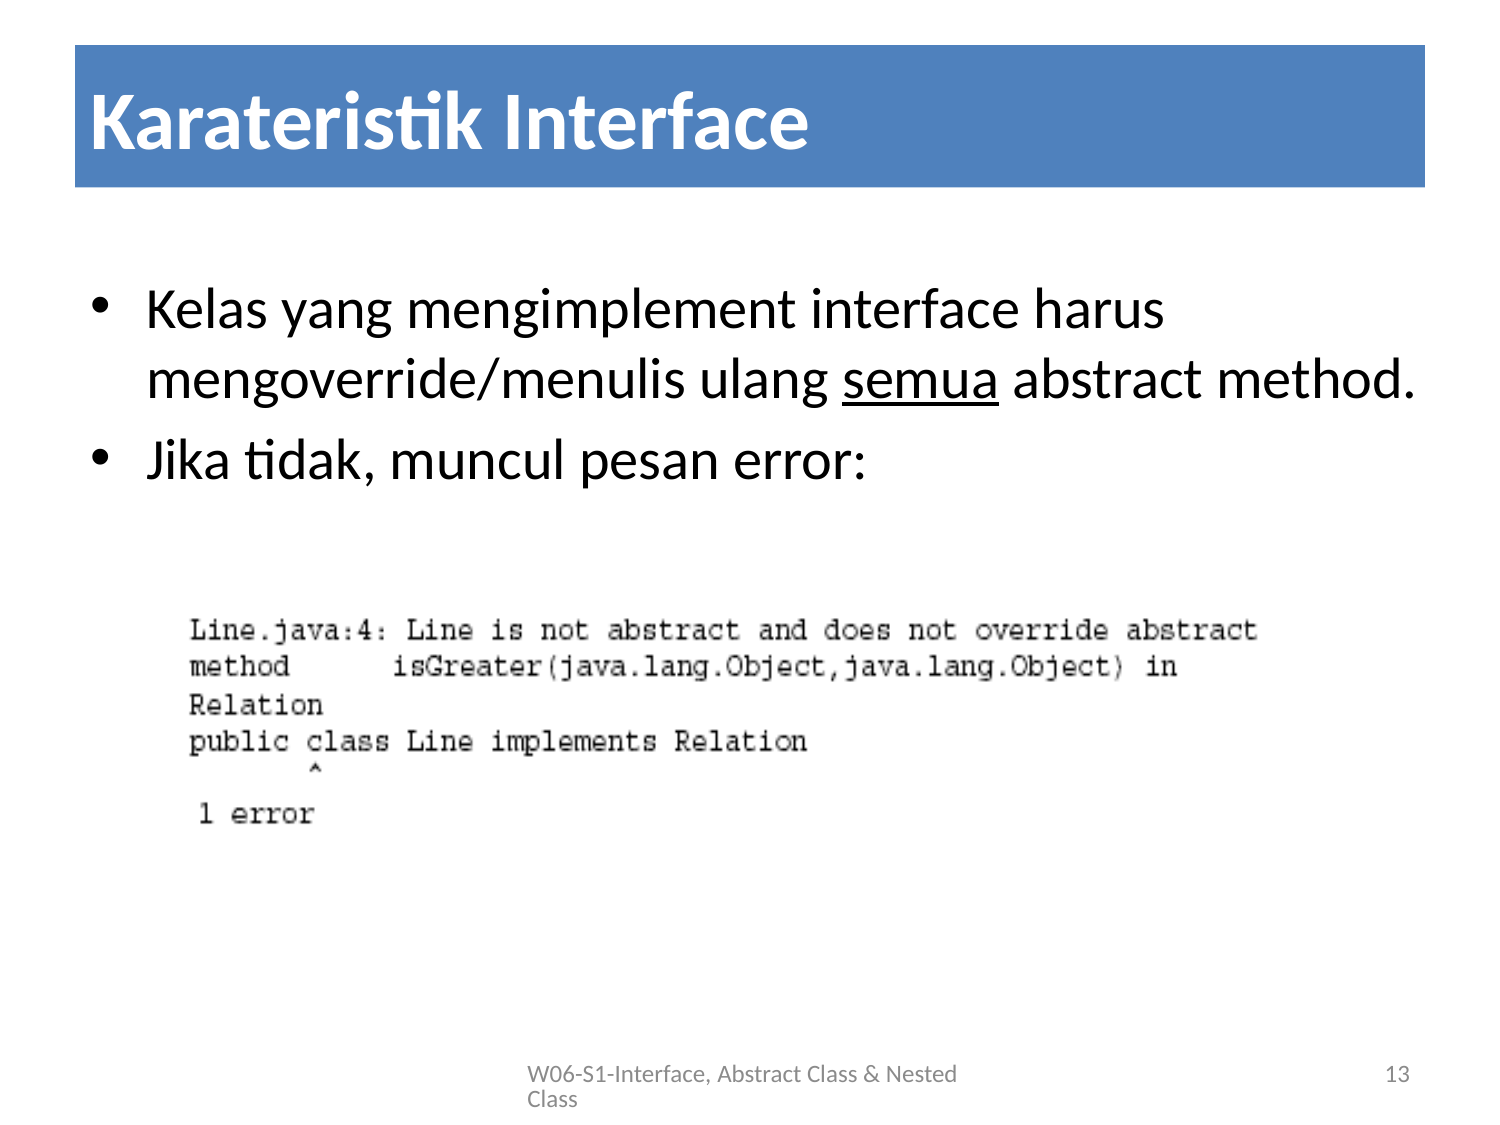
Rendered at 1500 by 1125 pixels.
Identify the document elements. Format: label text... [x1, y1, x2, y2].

list Kelas yang mengimplement interface harus mengoverride/menulis ulang semua abstract method. Jika tidak, muncul pesan error: [75, 262, 1438, 1005]
title Karateristik Interface [75, 45, 1425, 188]
footer W06-S1-Interface, Abstract Class & Nested Class [512, 1042, 988, 1103]
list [149, 599, 1301, 851]
slide_number 13 [1074, 1042, 1425, 1103]
